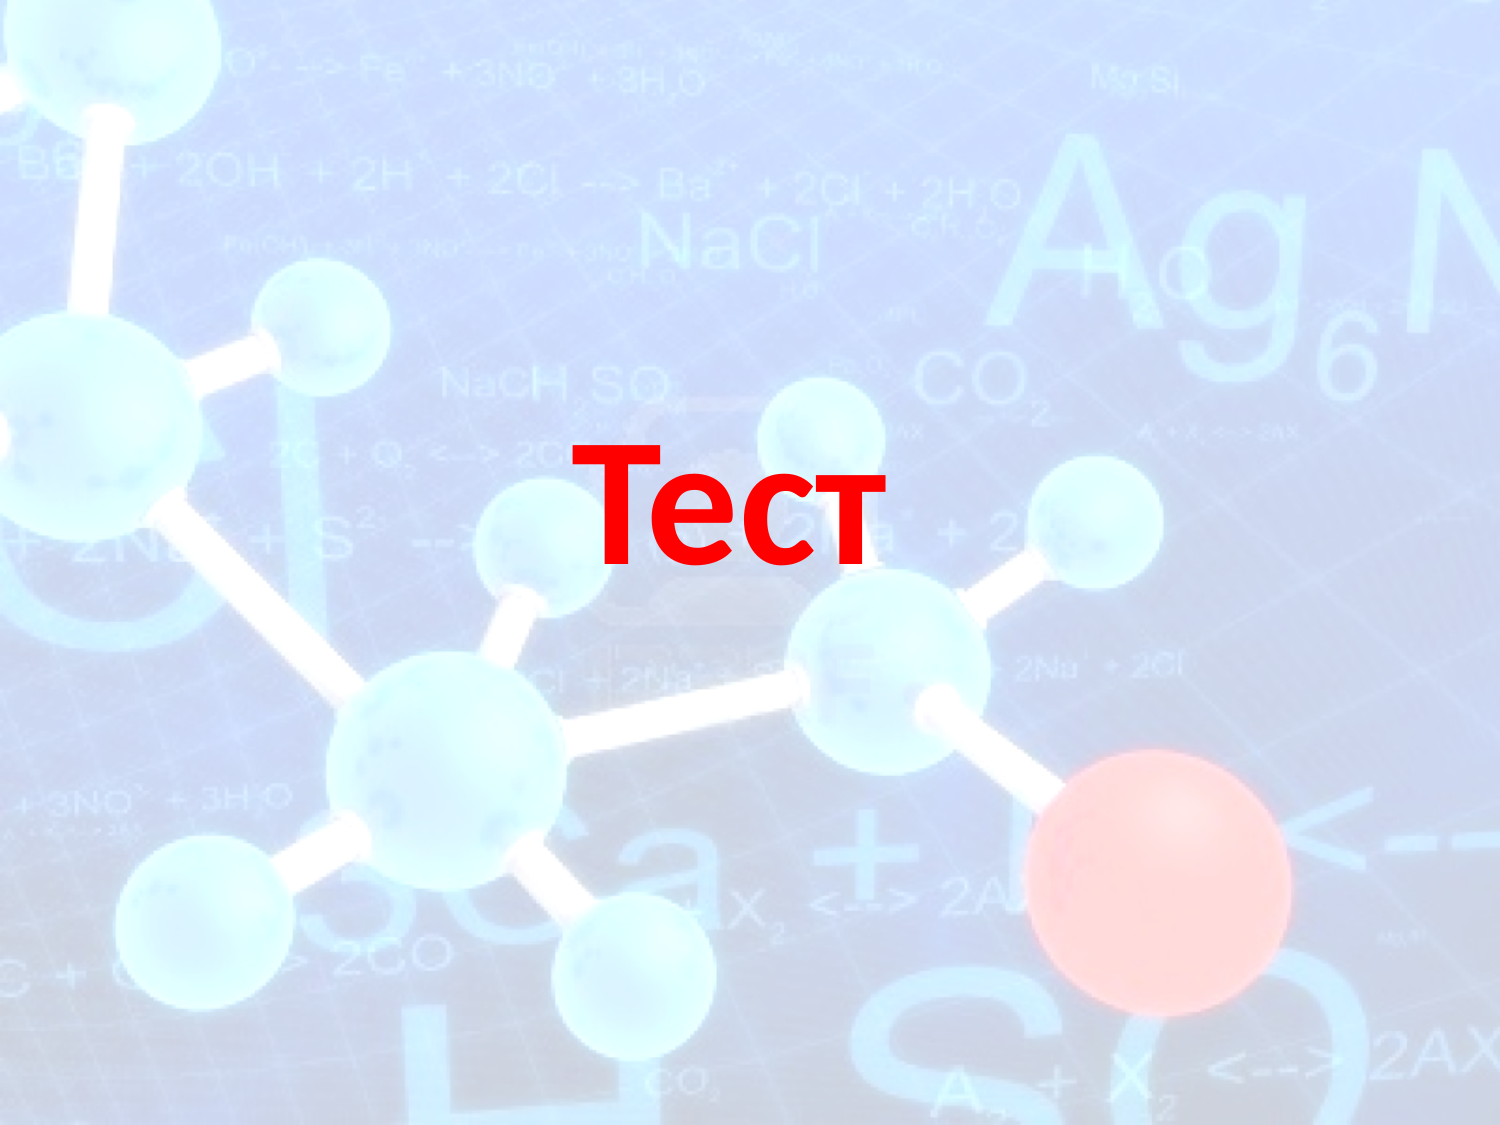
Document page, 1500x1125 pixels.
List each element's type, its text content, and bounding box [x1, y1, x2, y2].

list Тест [75, 373, 1425, 1005]
picture [0, 0, 1500, 1125]
